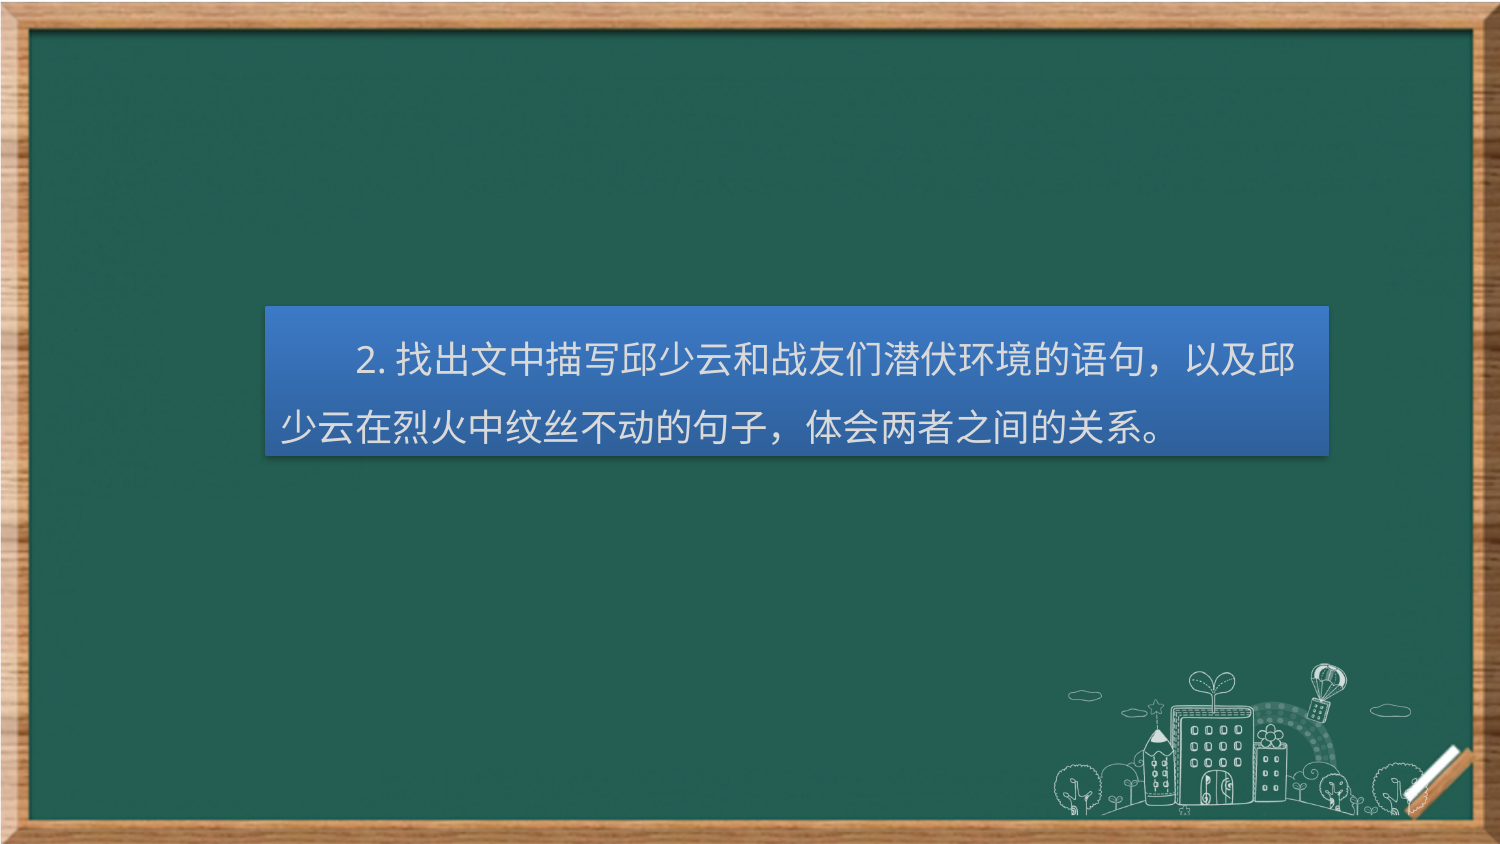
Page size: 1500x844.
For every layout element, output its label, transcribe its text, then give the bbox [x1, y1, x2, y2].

picture [0, 0, 1500, 844]
text_box 2.找出文中描写邱少云和战友们潜伏环境的语句，以及邱少云在烈火中纹丝不动的句子，体会两者之间的关系。 [265, 306, 1329, 456]
